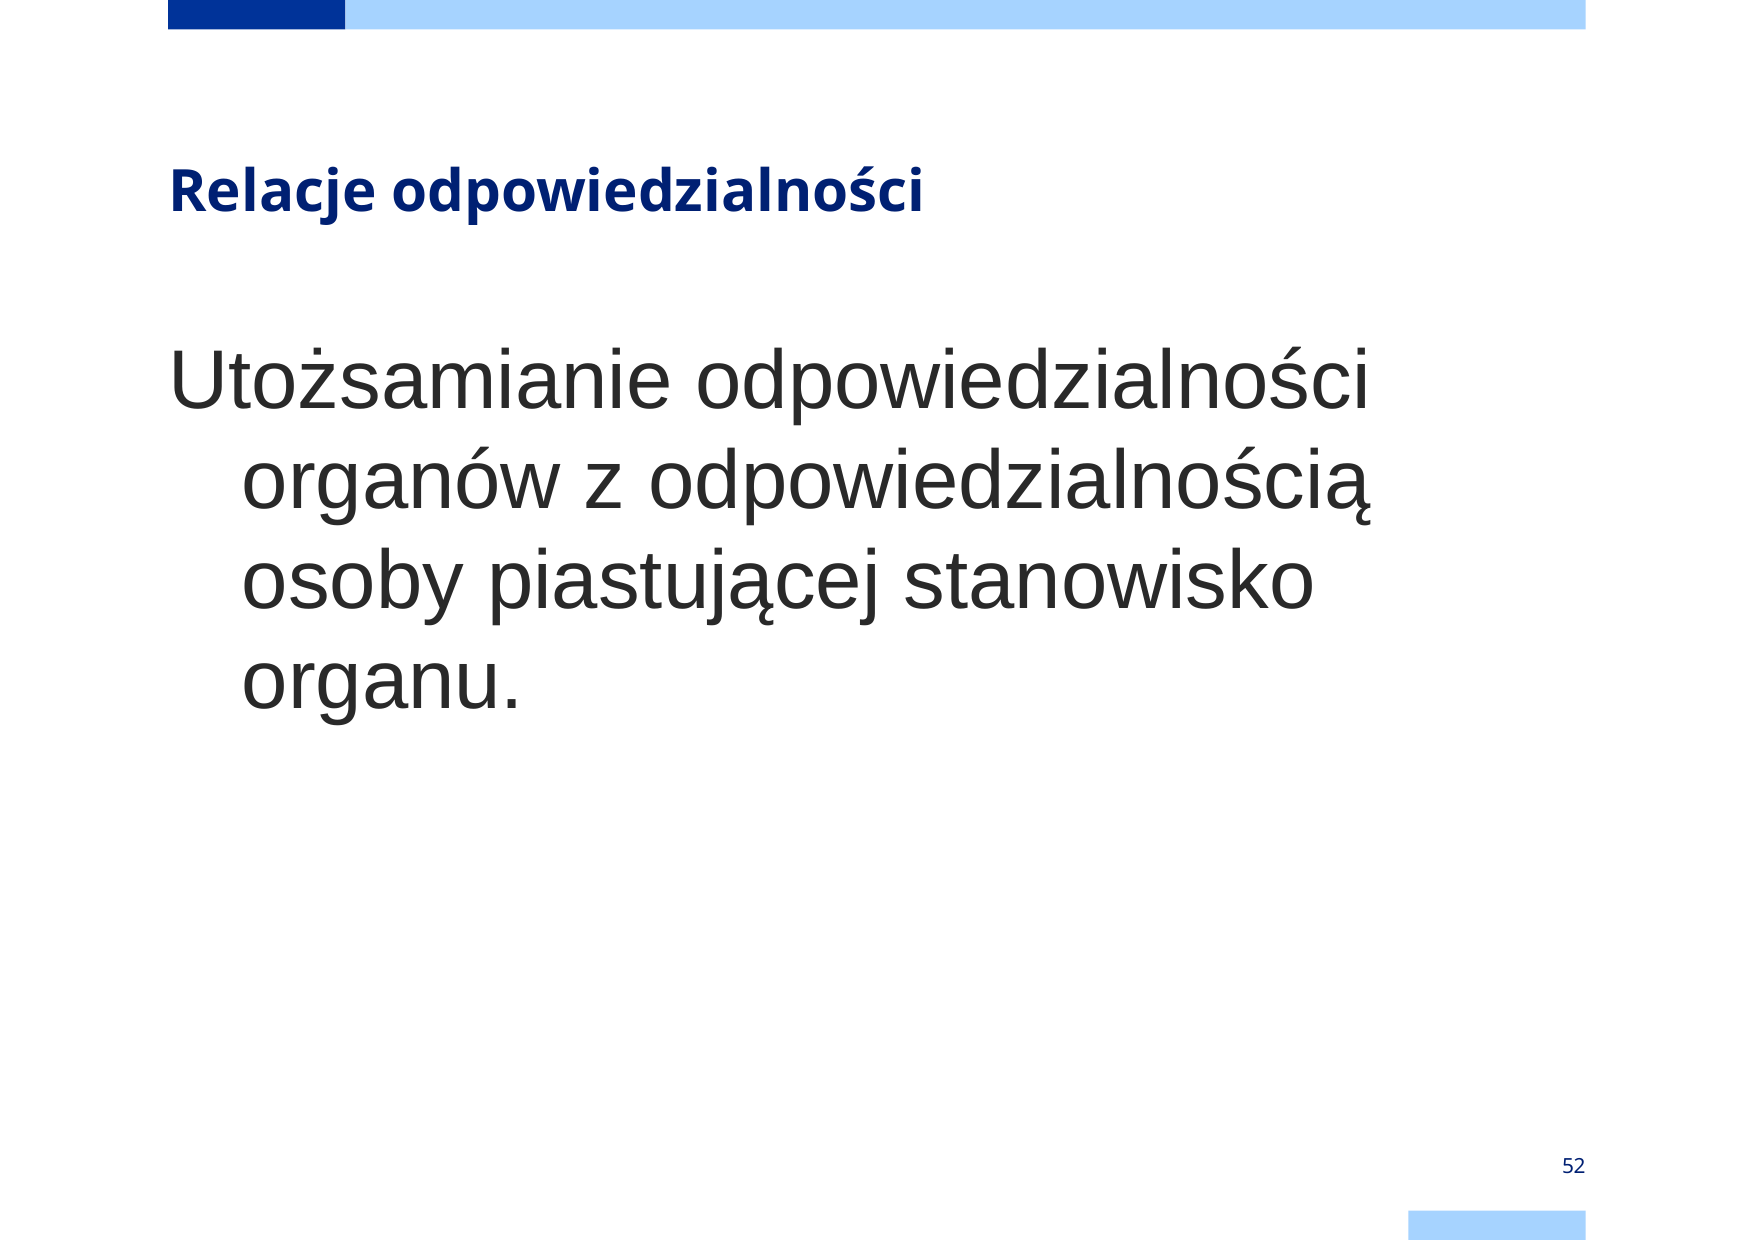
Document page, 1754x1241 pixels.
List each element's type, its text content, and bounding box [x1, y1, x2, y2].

list Utożsamianie odpowiedzialności organów z odpowiedzialnością osoby piastującej stanowisko organu. [168, 324, 1586, 1093]
slide_number 52 [1408, 1151, 1586, 1182]
title Relacje odpowiedzialności [168, 147, 1586, 324]
